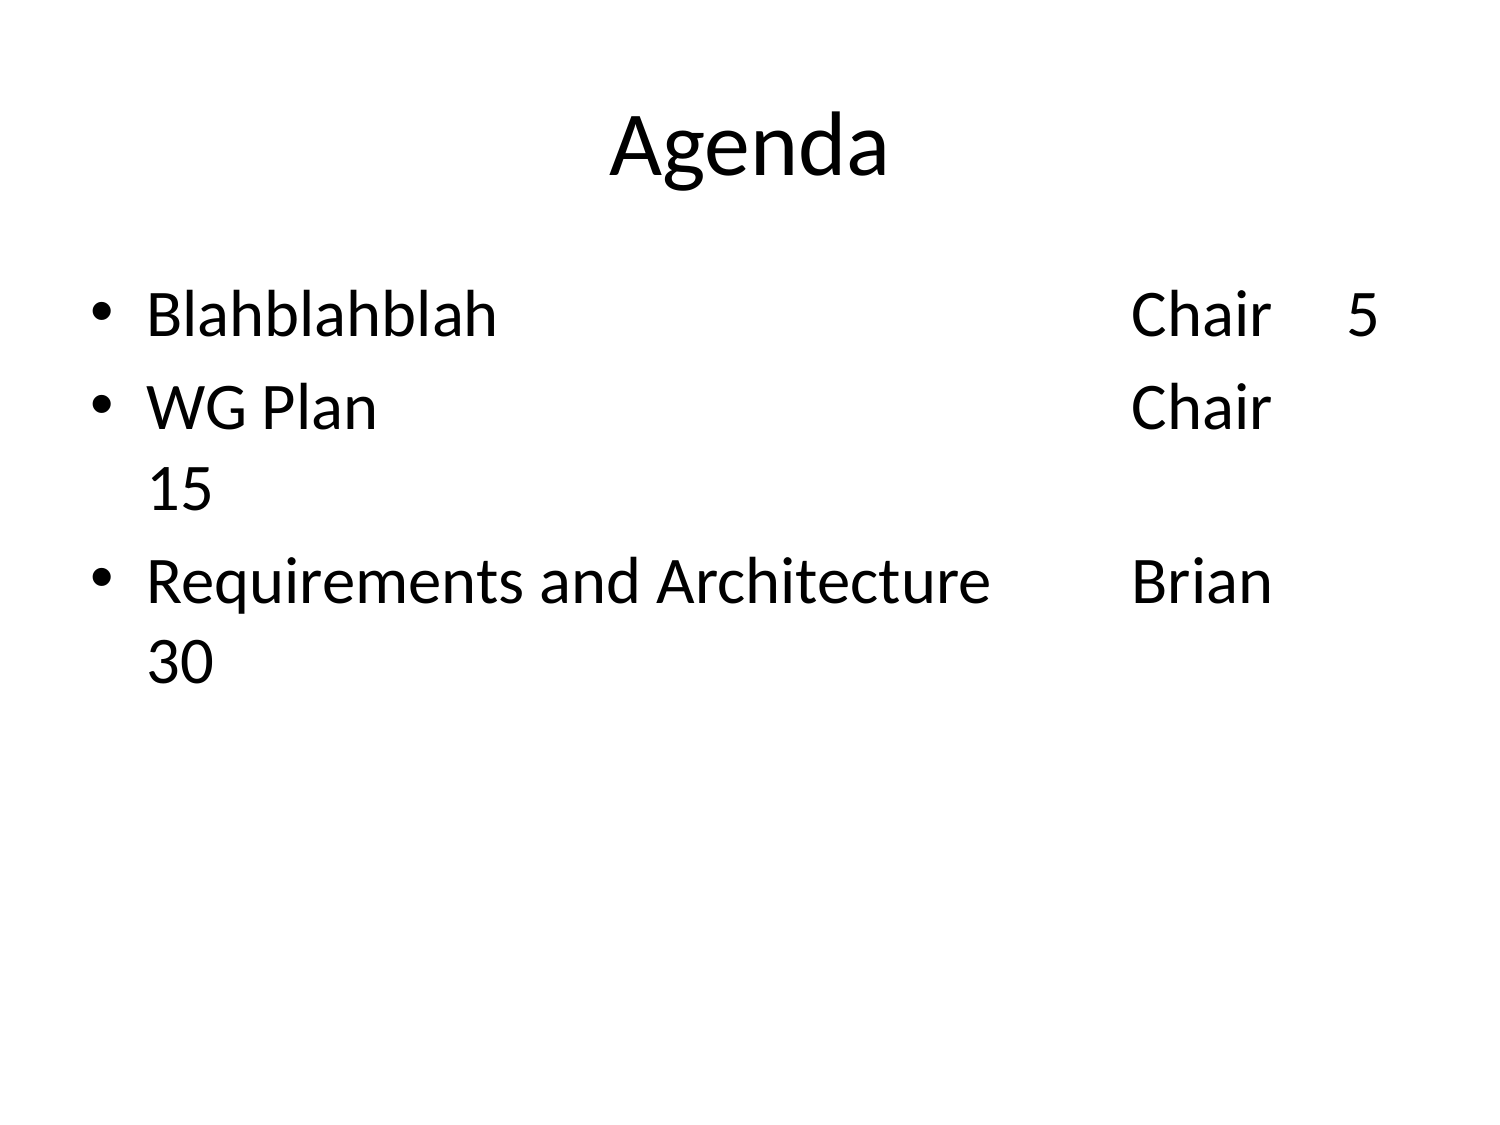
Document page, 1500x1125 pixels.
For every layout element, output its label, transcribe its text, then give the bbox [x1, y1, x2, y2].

title Agenda [75, 45, 1425, 233]
list Blahblahblah Chair 5 WG Plan Chair 15 Requirements and Architecture Brian 30 [75, 262, 1425, 1005]
